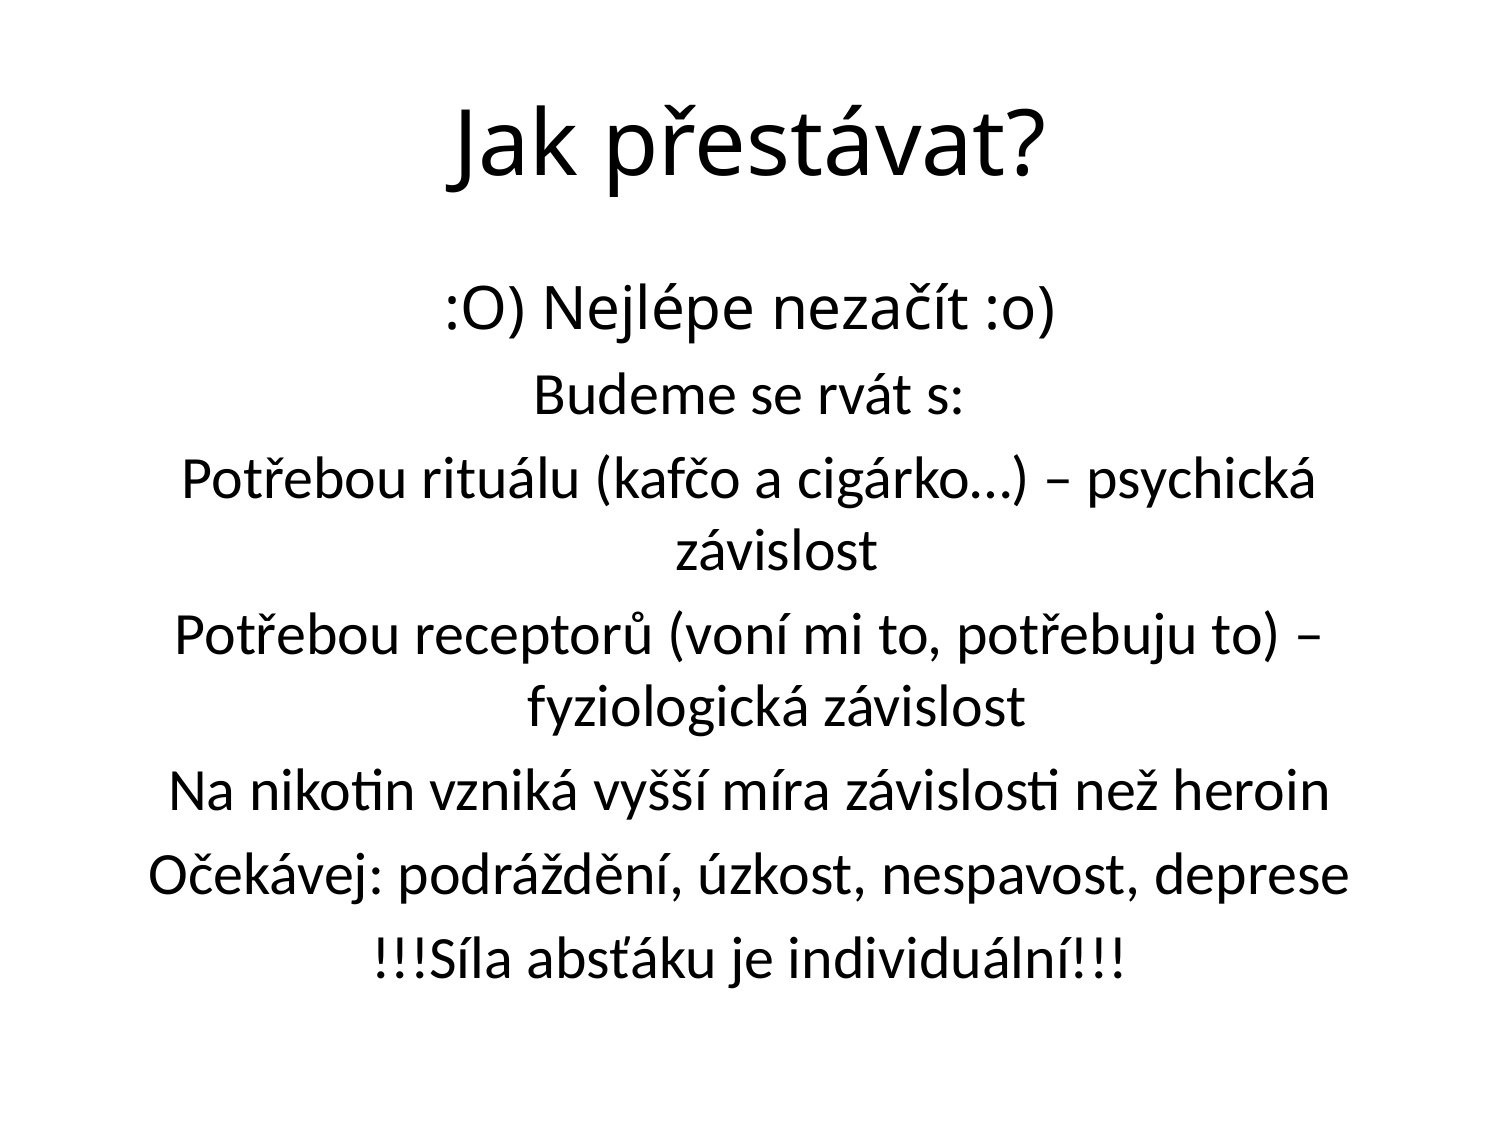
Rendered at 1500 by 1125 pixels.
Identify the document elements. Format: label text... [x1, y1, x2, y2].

title Jak přestávat? [75, 45, 1425, 233]
list :O) Nejlépe nezačít :o) Budeme se rvát s: Potřebou rituálu (kafčo a cigárko…) – psychická závislost Potřebou receptorů (voní mi to, potřebuju to) – fyziologická závislost Na nikotin vzniká vyšší míra závislosti než heroin Očekávej: podráždění, úzkost, nespavost, deprese !!!Síla absťáku je individuální!!! [75, 262, 1425, 1005]
